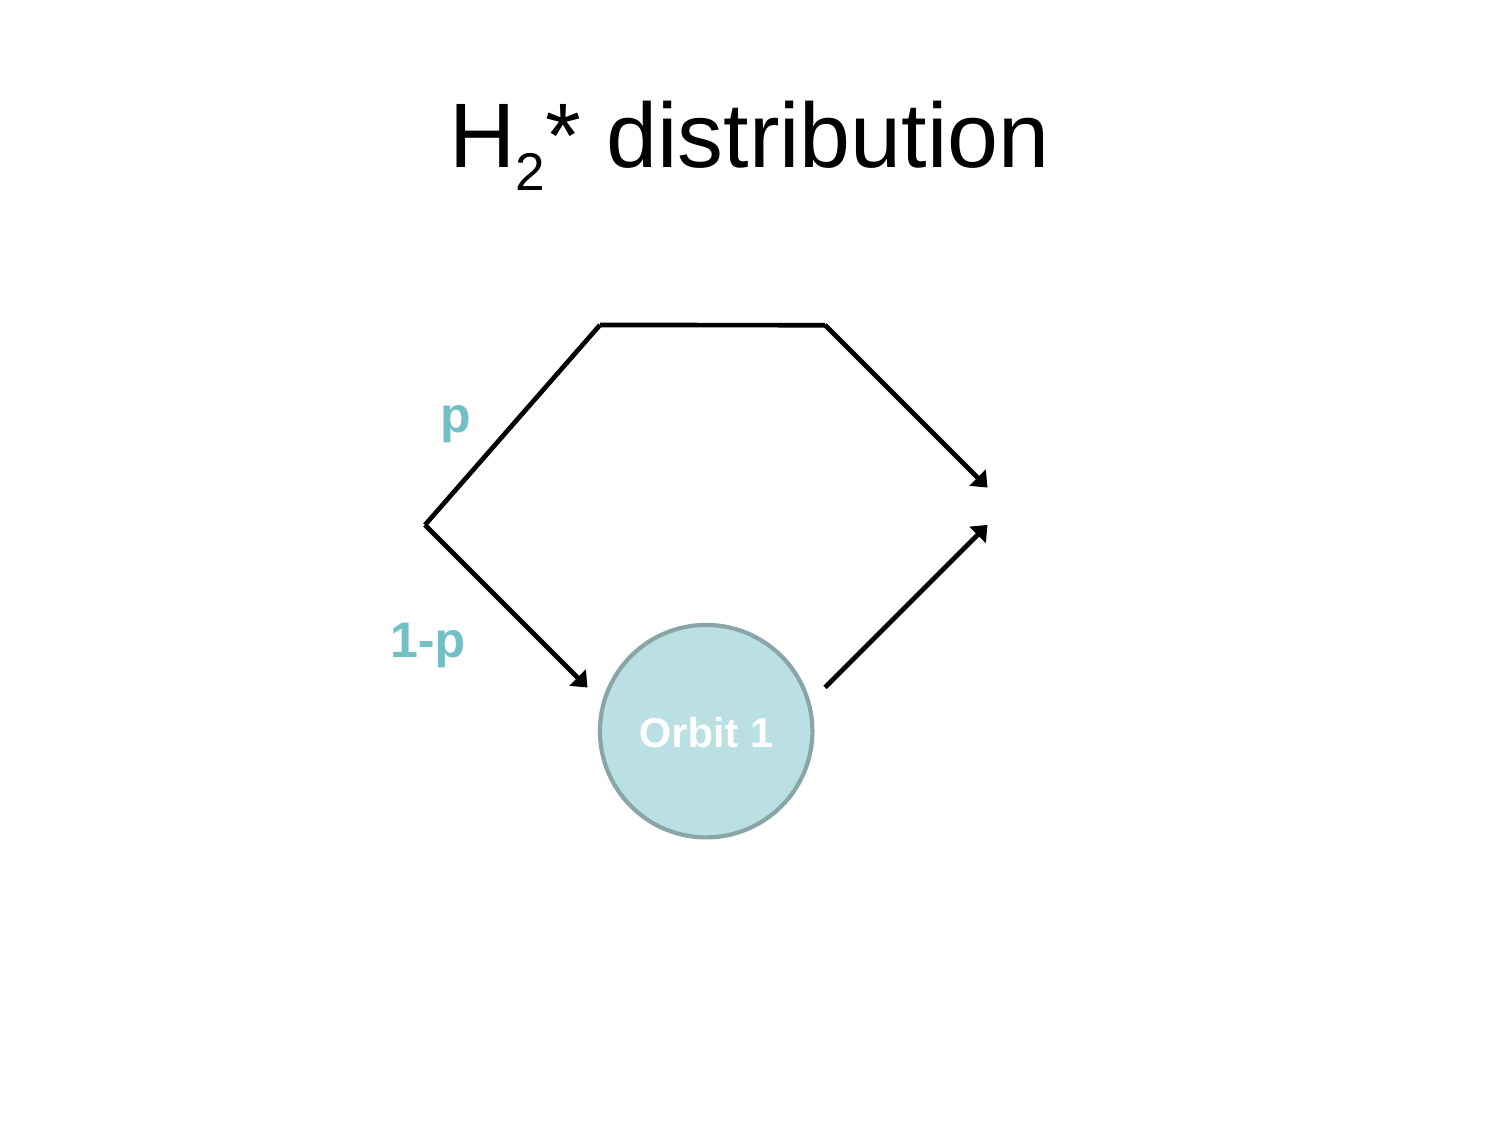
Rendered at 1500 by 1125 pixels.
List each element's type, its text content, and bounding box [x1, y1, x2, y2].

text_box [374, 324, 988, 838]
title H2* distribution [74, 44, 1426, 233]
